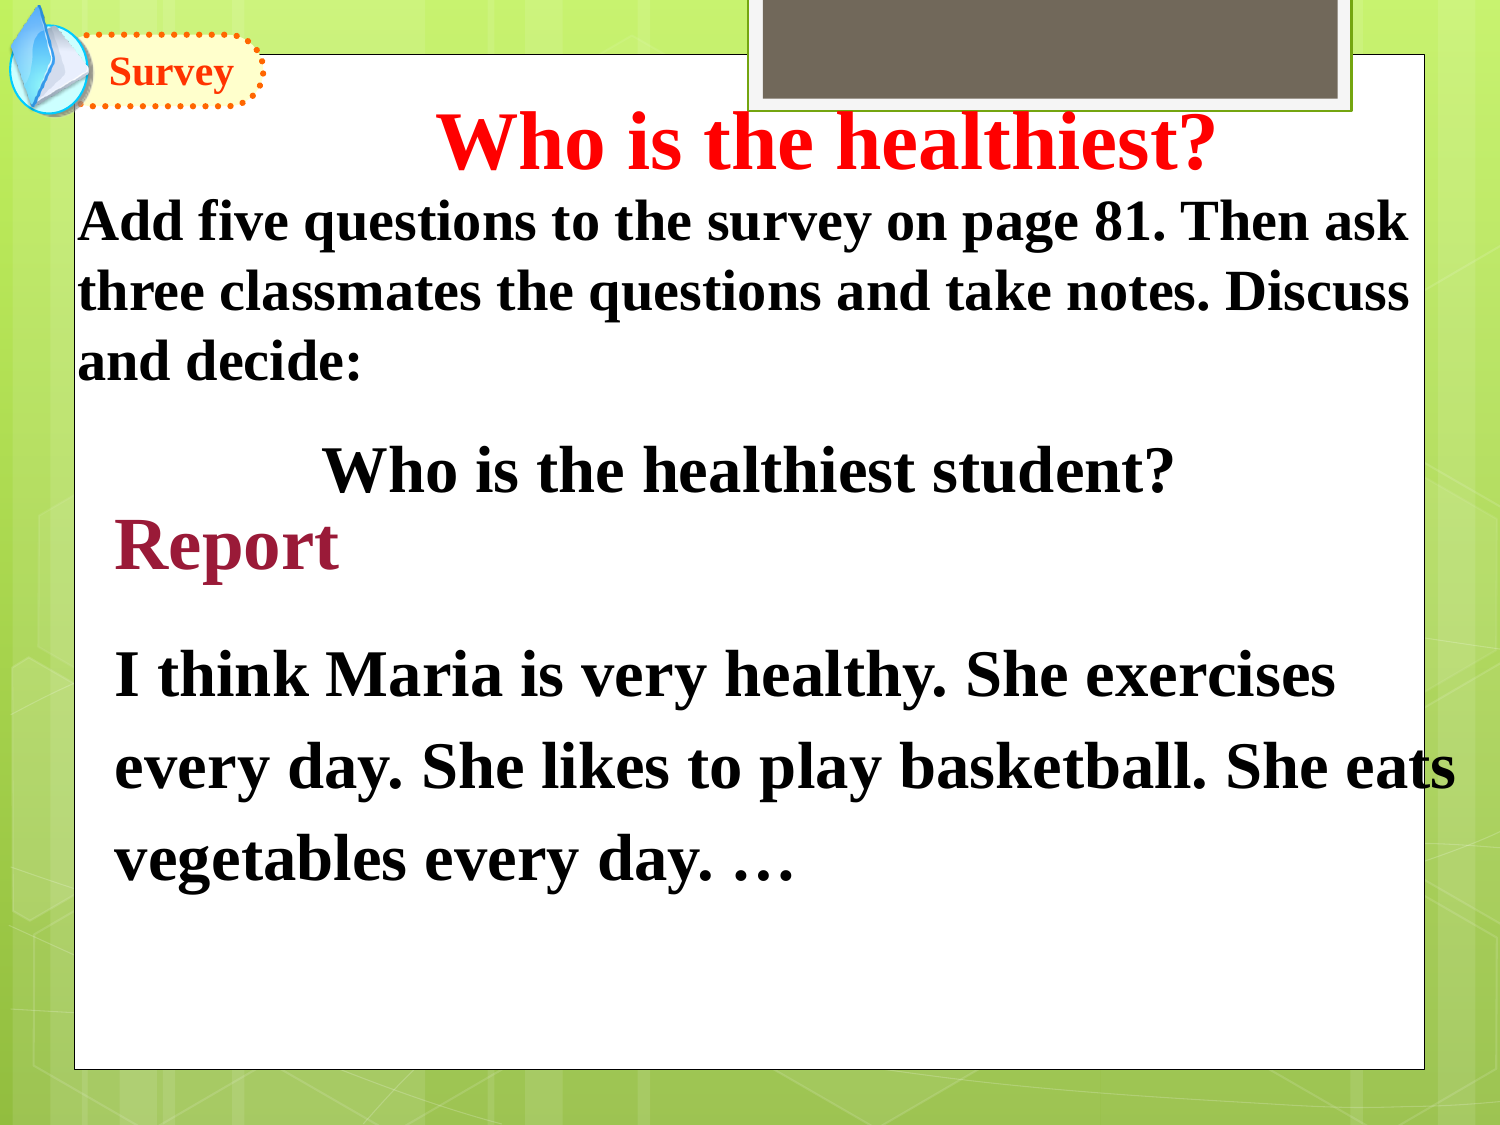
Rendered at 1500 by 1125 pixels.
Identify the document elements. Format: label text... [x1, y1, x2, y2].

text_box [0, 0, 288, 114]
text_box Who is the healthiest? [87, 24, 1338, 174]
text_box Report I think Maria is very healthy. She exercises every day. She likes to play basketball. She eats vegetables every day. … [99, 487, 1500, 902]
text_box Add five questions to the survey on page 81. Then ask three classmates the questions and take notes. Discuss and decide: Who is the healthiest student? [62, 174, 1438, 513]
